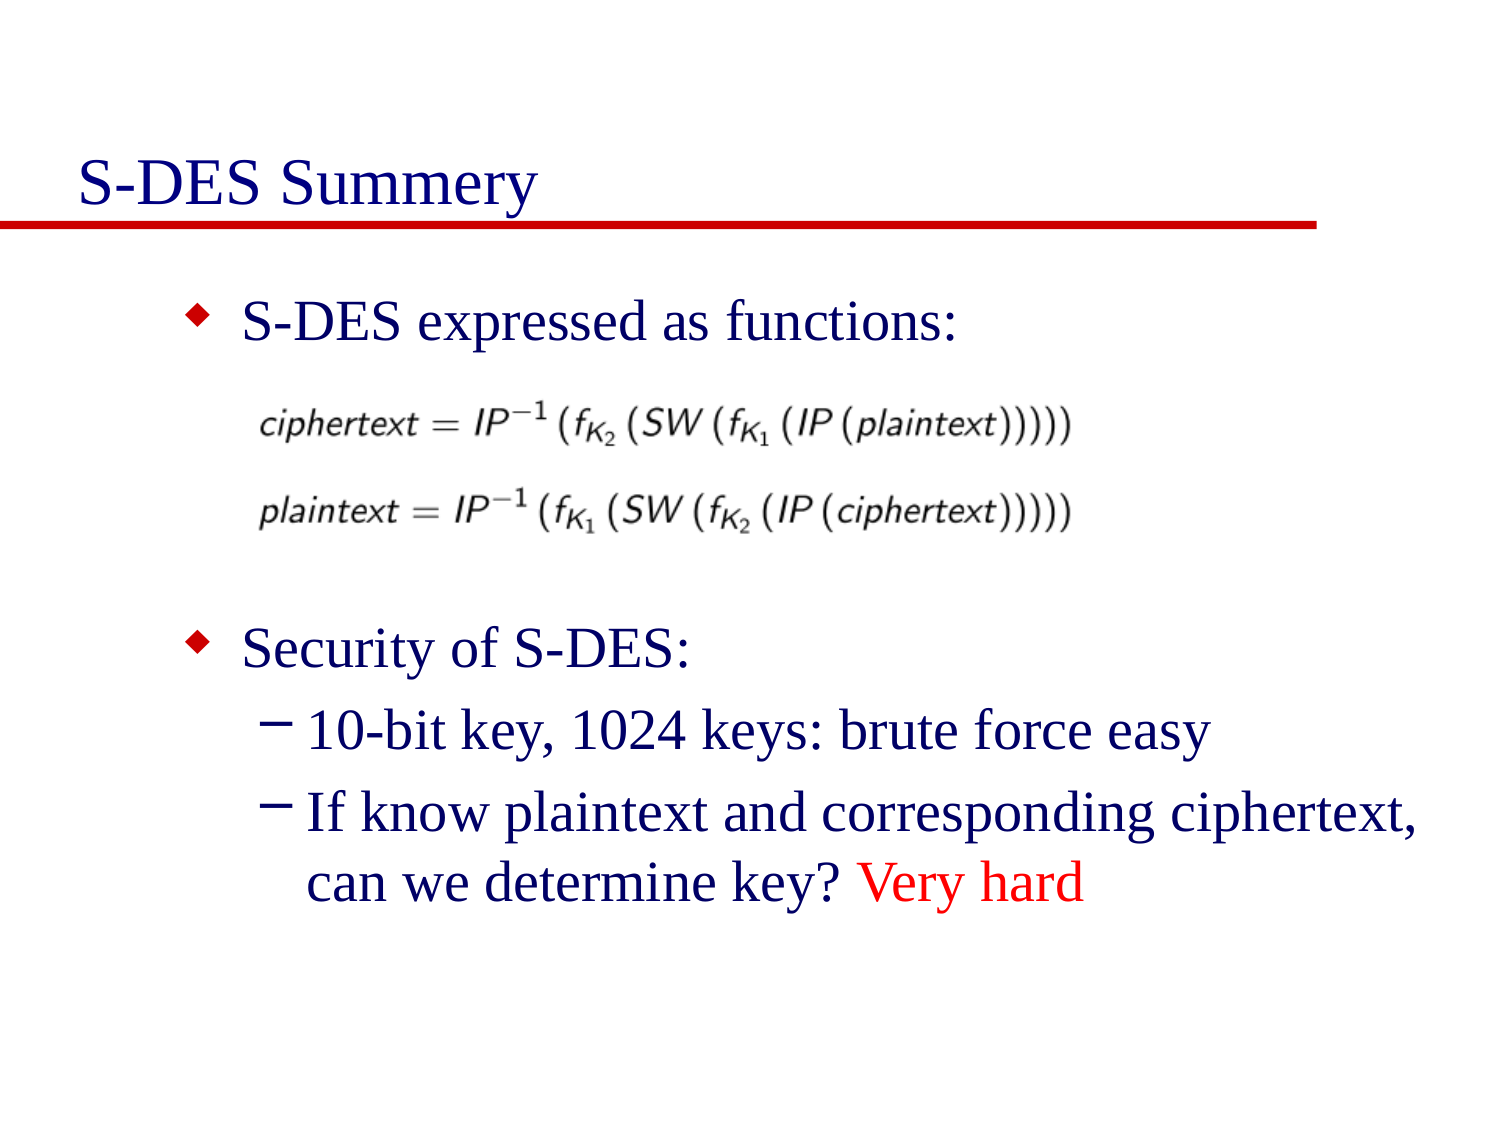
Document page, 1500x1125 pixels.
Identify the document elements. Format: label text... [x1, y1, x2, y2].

list S-DES expressed as functions: Security of S-DES: 10-bit key, 1024 keys: brute force easy If know plaintext and corresponding ciphertext, can we determine key? Very hard [169, 274, 1438, 951]
picture [241, 385, 1086, 549]
title S-DES Summery [62, 43, 1338, 226]
